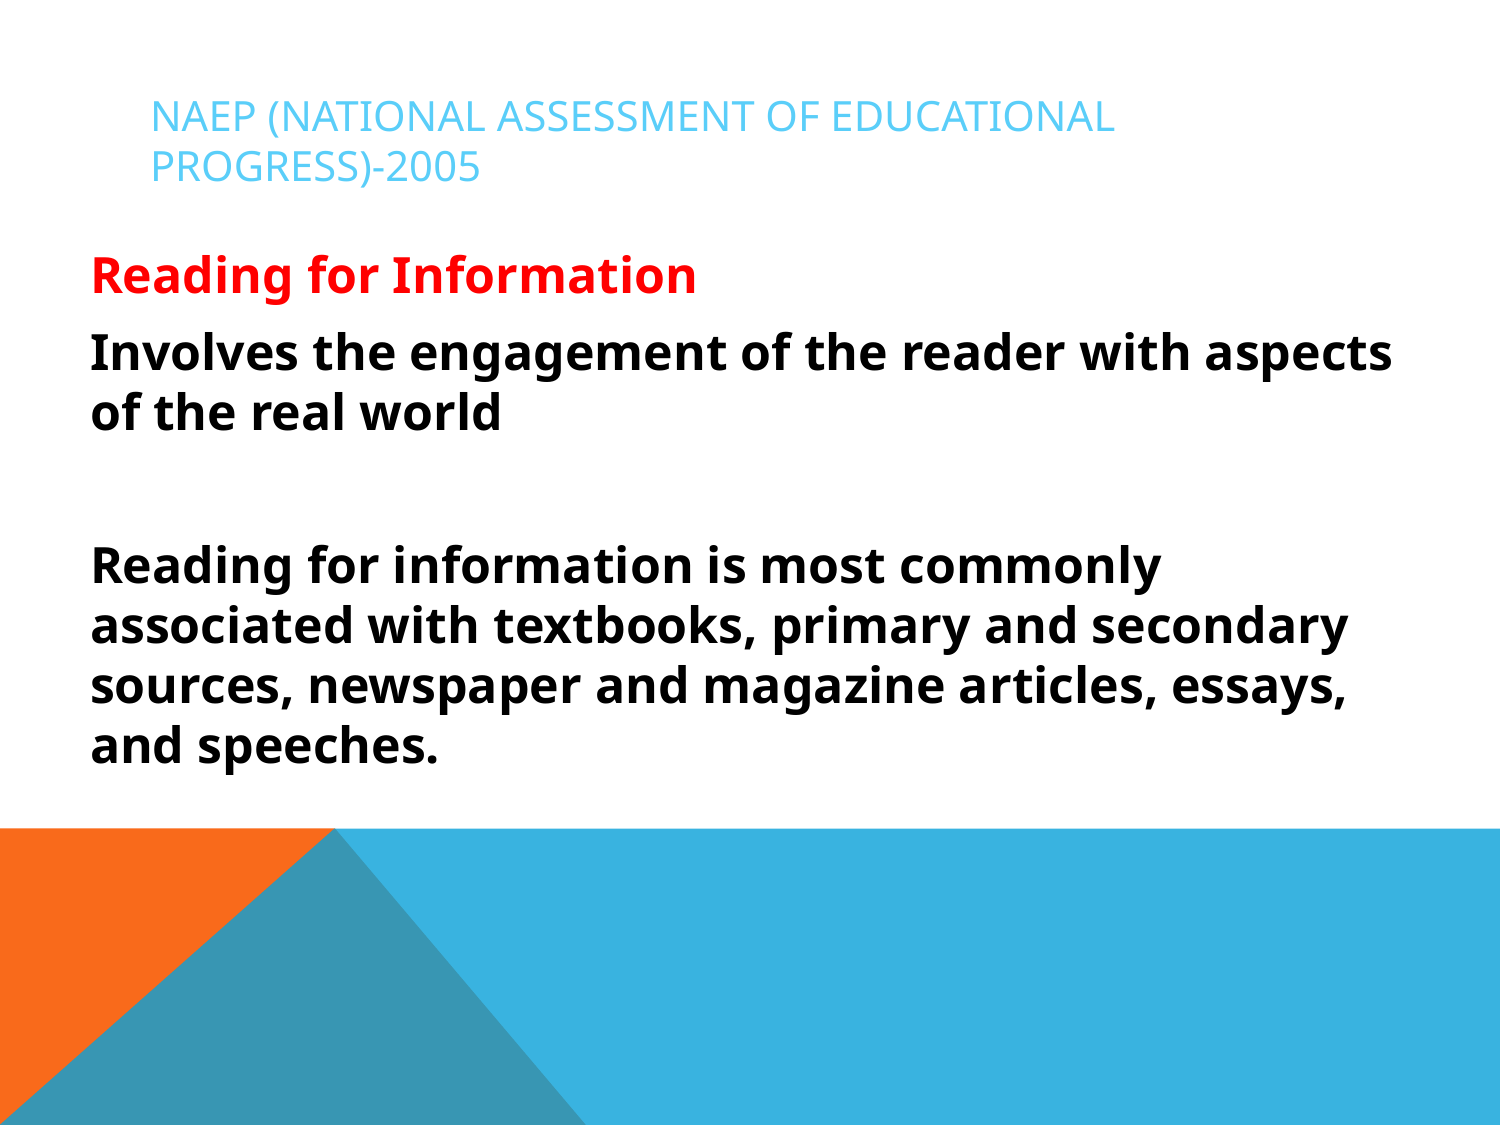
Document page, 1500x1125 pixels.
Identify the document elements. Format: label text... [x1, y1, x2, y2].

title NAEP (National Assessment of Educational Progress)-2005 [135, 60, 1369, 150]
list Reading for Information Involves the engagement of the reader with aspects of the real world Reading for information is most commonly associated with textbooks, primary and secondary sources, newspaper and magazine articles, essays, and speeches. [75, 179, 1438, 789]
